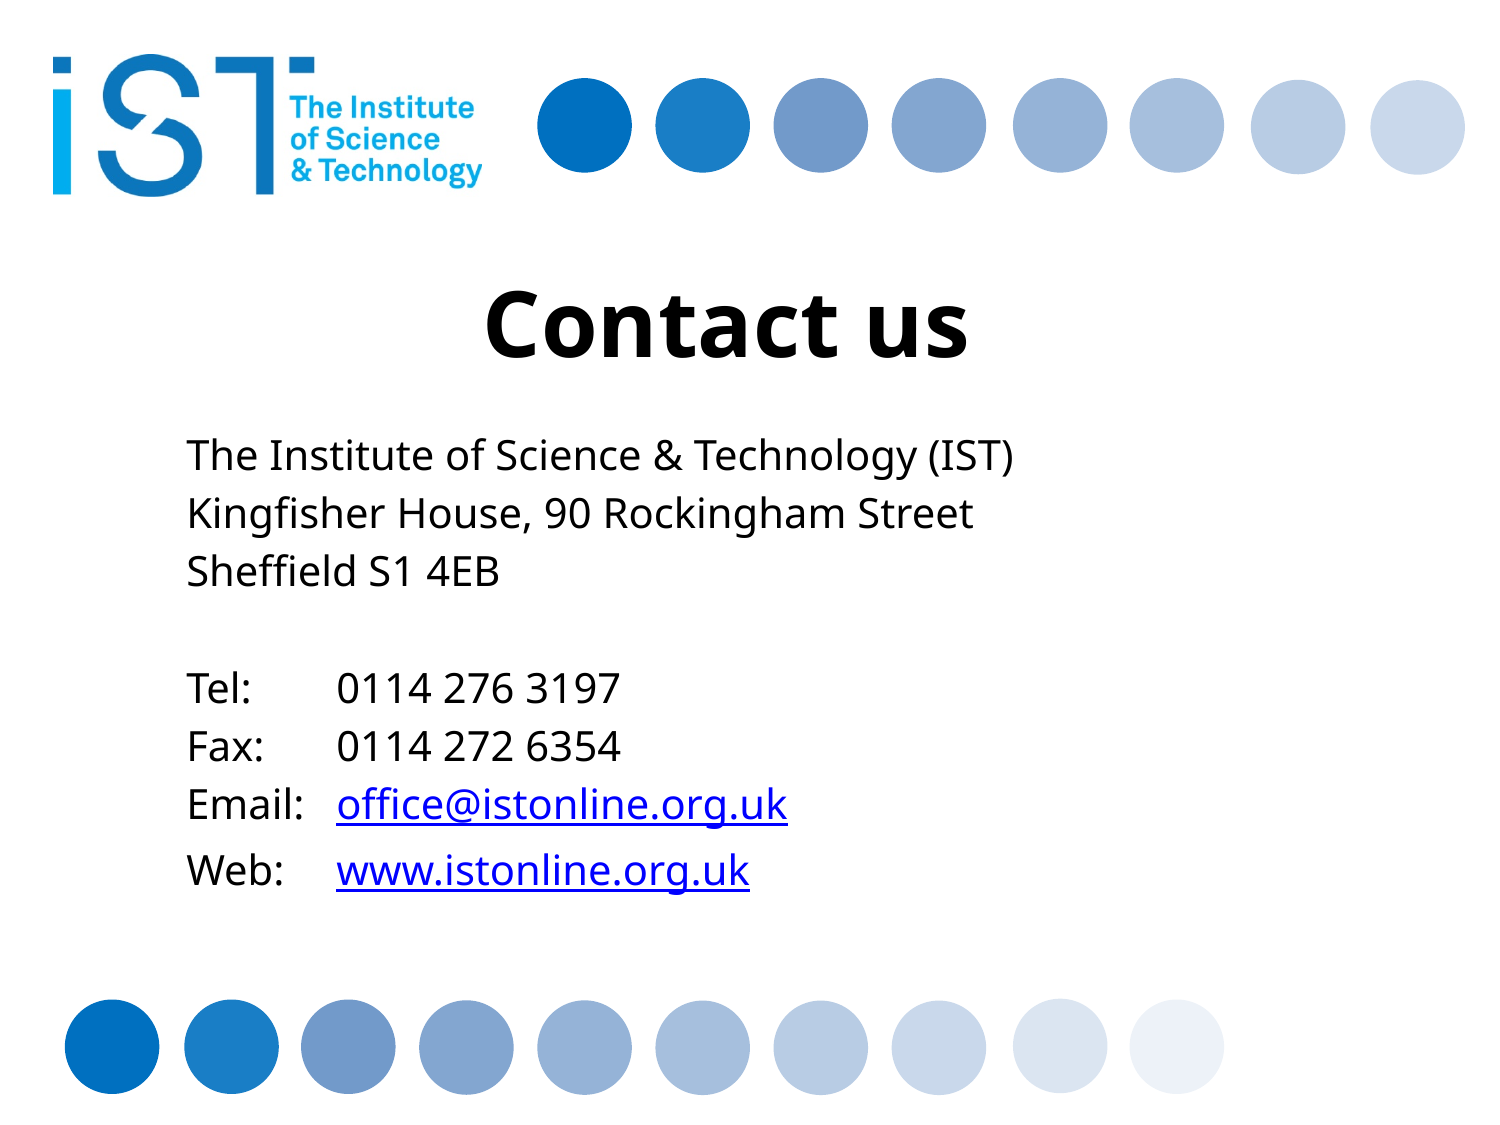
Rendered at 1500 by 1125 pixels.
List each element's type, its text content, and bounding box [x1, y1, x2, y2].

list The Institute of Science & Technology (IST) Kingfisher House, 90 Rockingham Street Sheffield S1 4EB Tel: 0114 276 3197 Fax: 0114 272 6354 Email: office@istonline.org.uk Web: www.istonline.org.uk [171, 420, 1436, 953]
picture [53, 54, 482, 197]
title Contact us [265, 231, 1188, 409]
